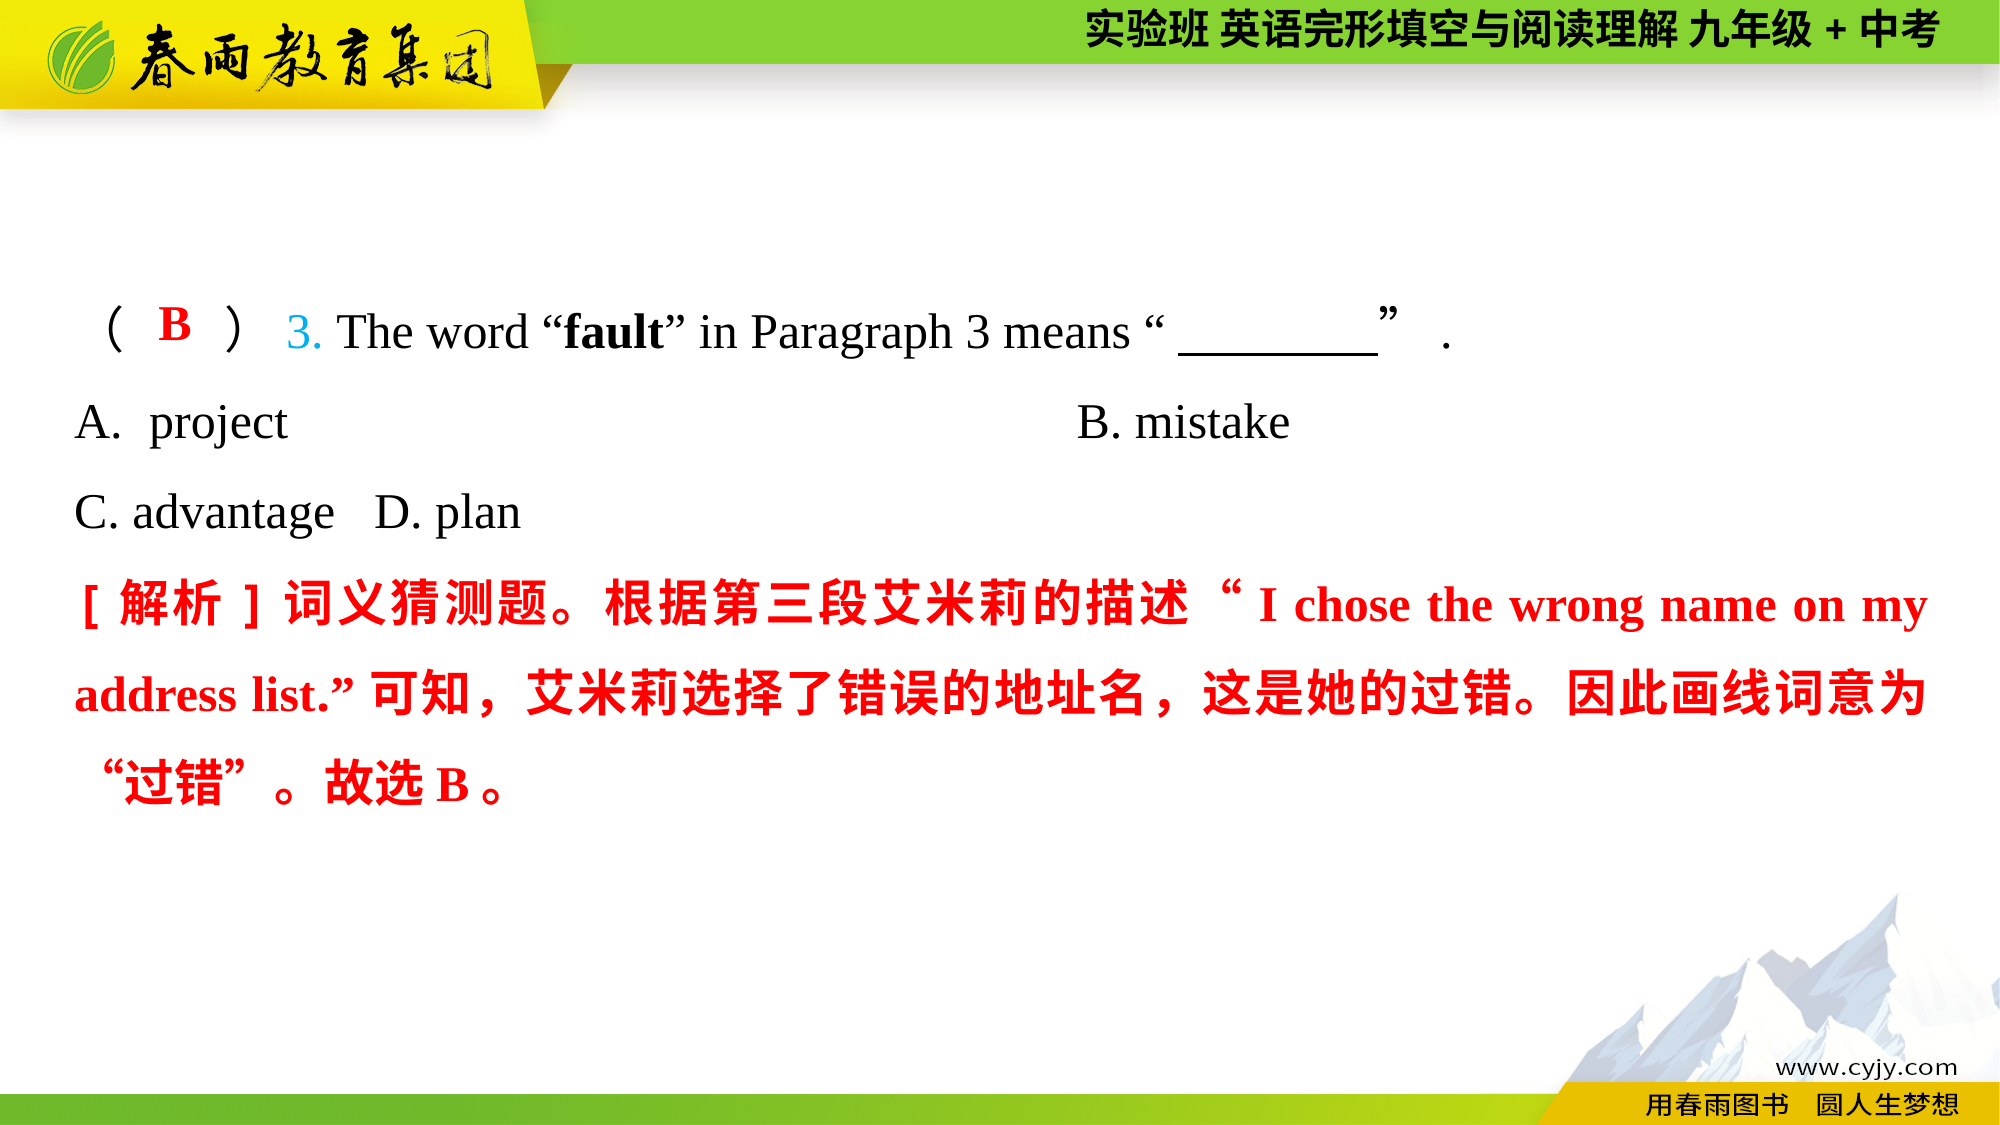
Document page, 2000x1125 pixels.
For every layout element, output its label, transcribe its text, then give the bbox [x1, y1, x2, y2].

picture [0, 0, 2000, 1125]
text_box [解析]词义猜测题。根据第三段艾米莉的描述“I chose the wrong name on my address list.”可知，艾米莉选择了错误的地址名，这是她的过错。因此画线词意为“过错”。故选B。 [59, 550, 1944, 820]
text_box B [143, 283, 207, 358]
list （ ）3. The word “fault” in Paragraph 3 means “ ”. project B. mistake C. advantage D. plan [59, 261, 1944, 550]
